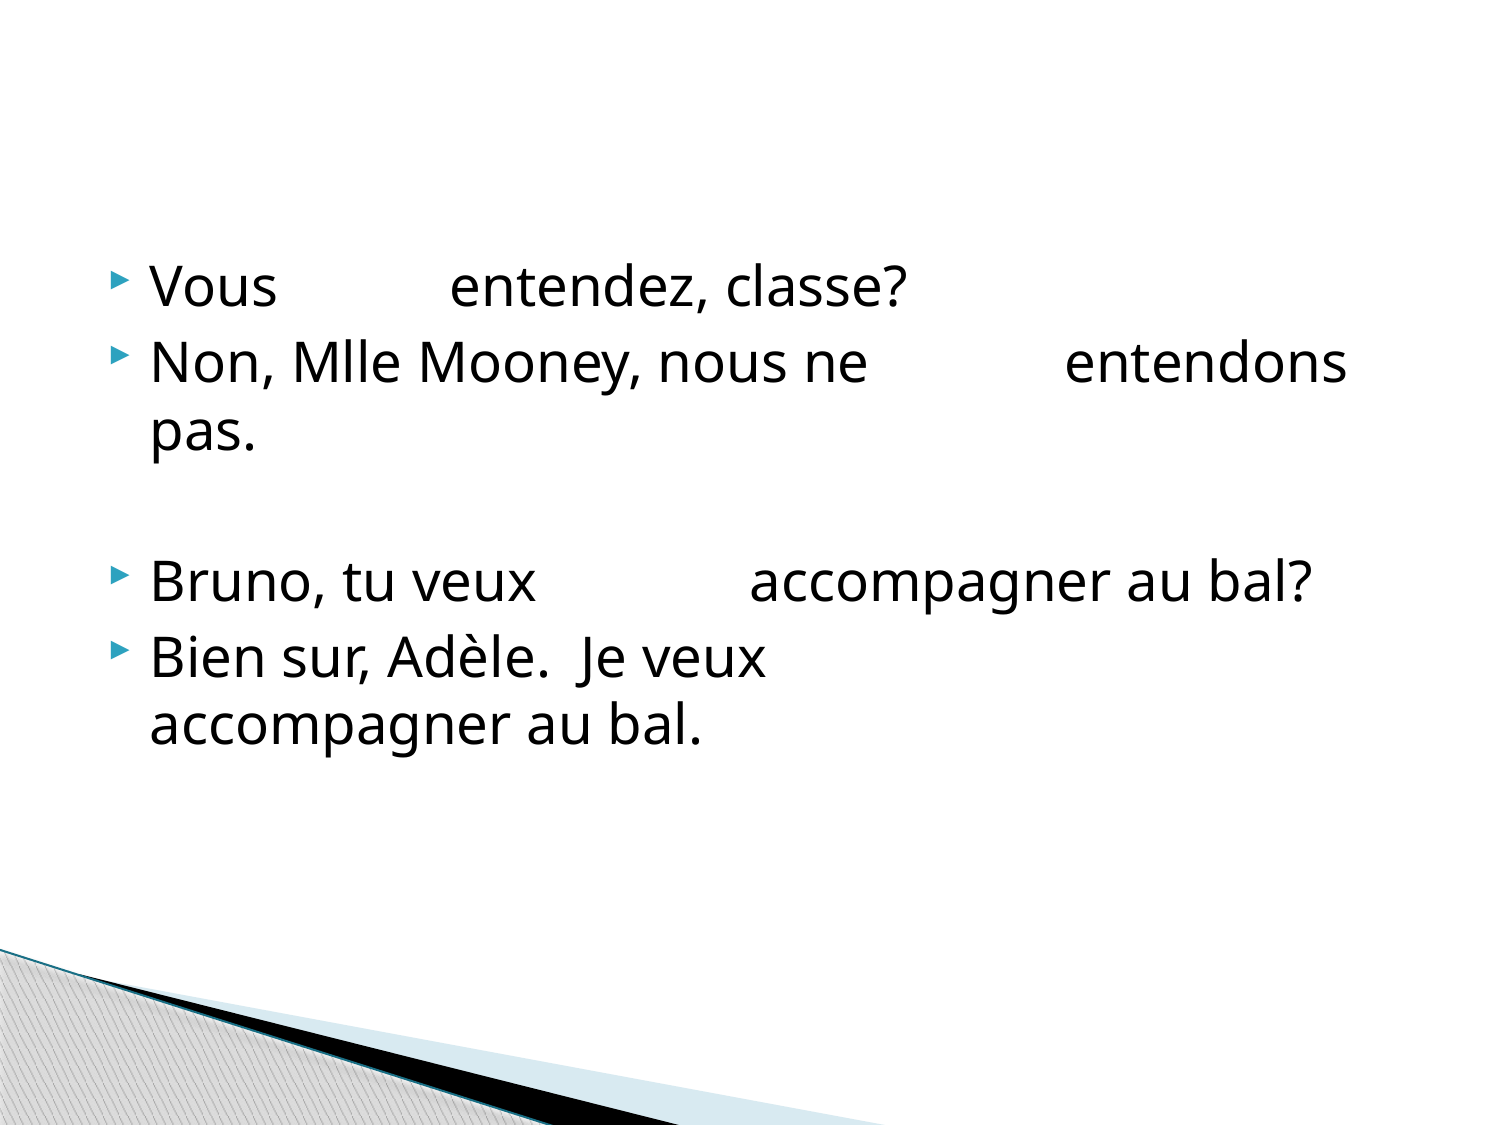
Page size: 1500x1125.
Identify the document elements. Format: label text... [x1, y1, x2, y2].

list Vous entendez, classe? Non, Mlle Mooney, nous ne entendons pas. Bruno, tu veux accompagner au bal? Bien sur, Adèle. Je veux accompagner au bal. [75, 243, 1425, 986]
